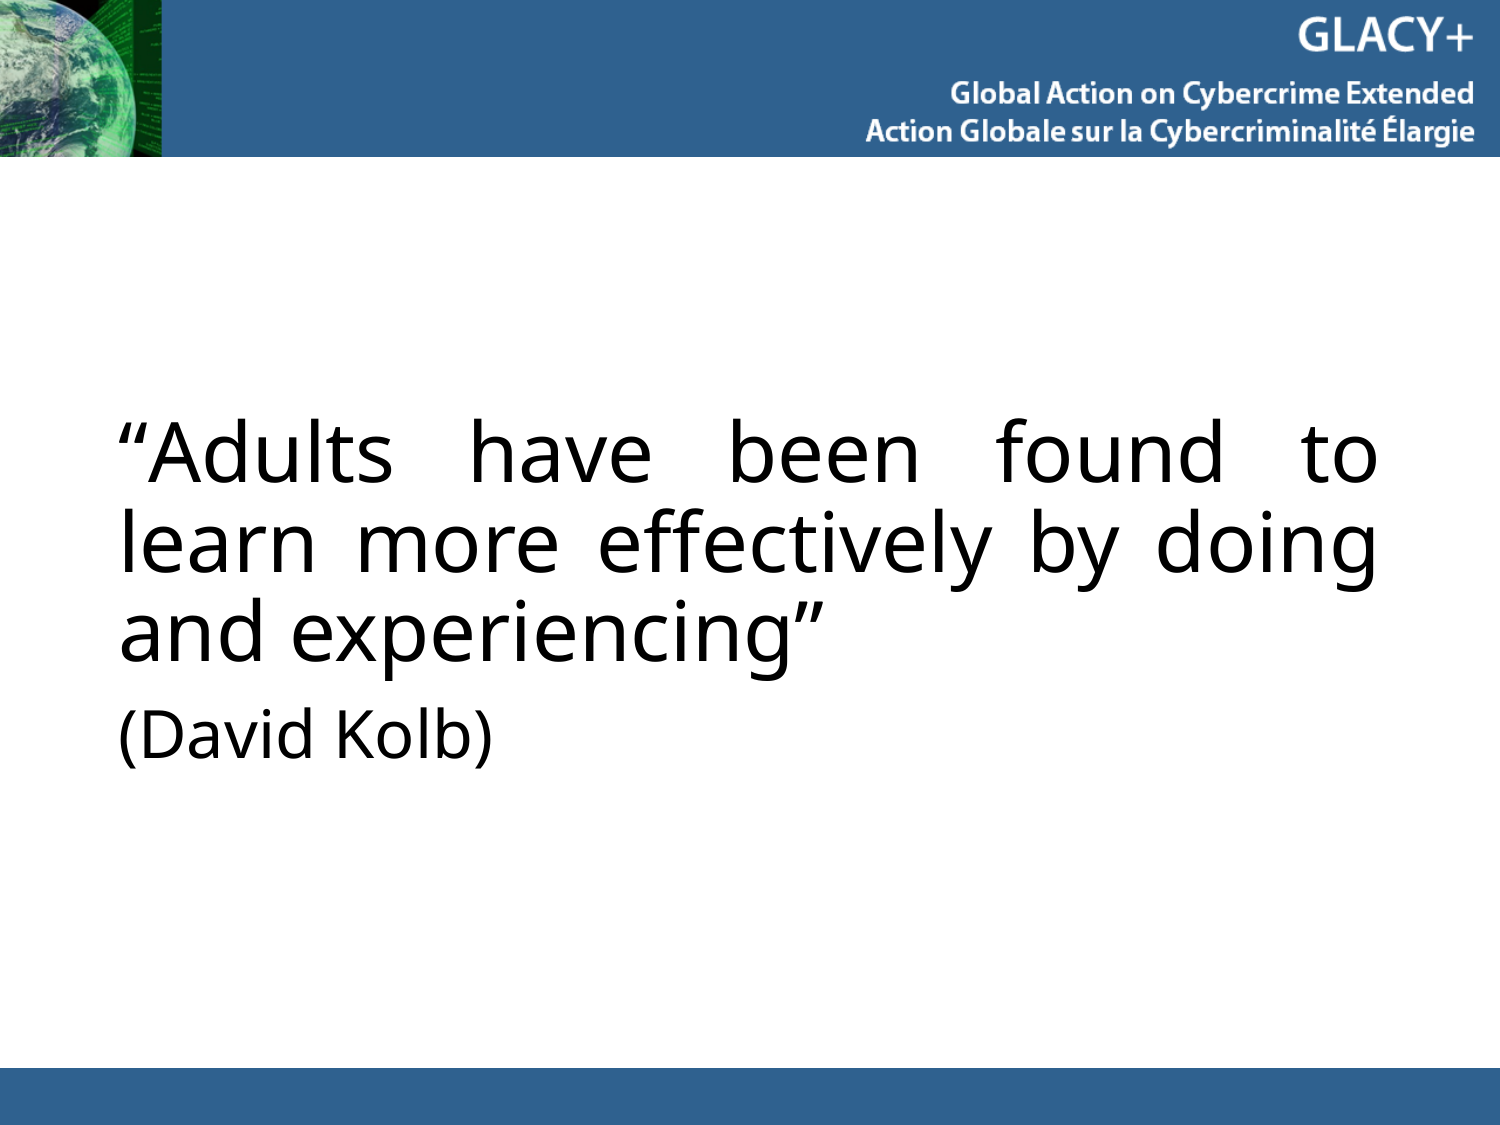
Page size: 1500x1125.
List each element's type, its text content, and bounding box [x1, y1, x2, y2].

list “Adults have been found to learn more effectively by doing and experiencing” (David Kolb) [103, 402, 1397, 1014]
picture [0, 0, 1500, 157]
